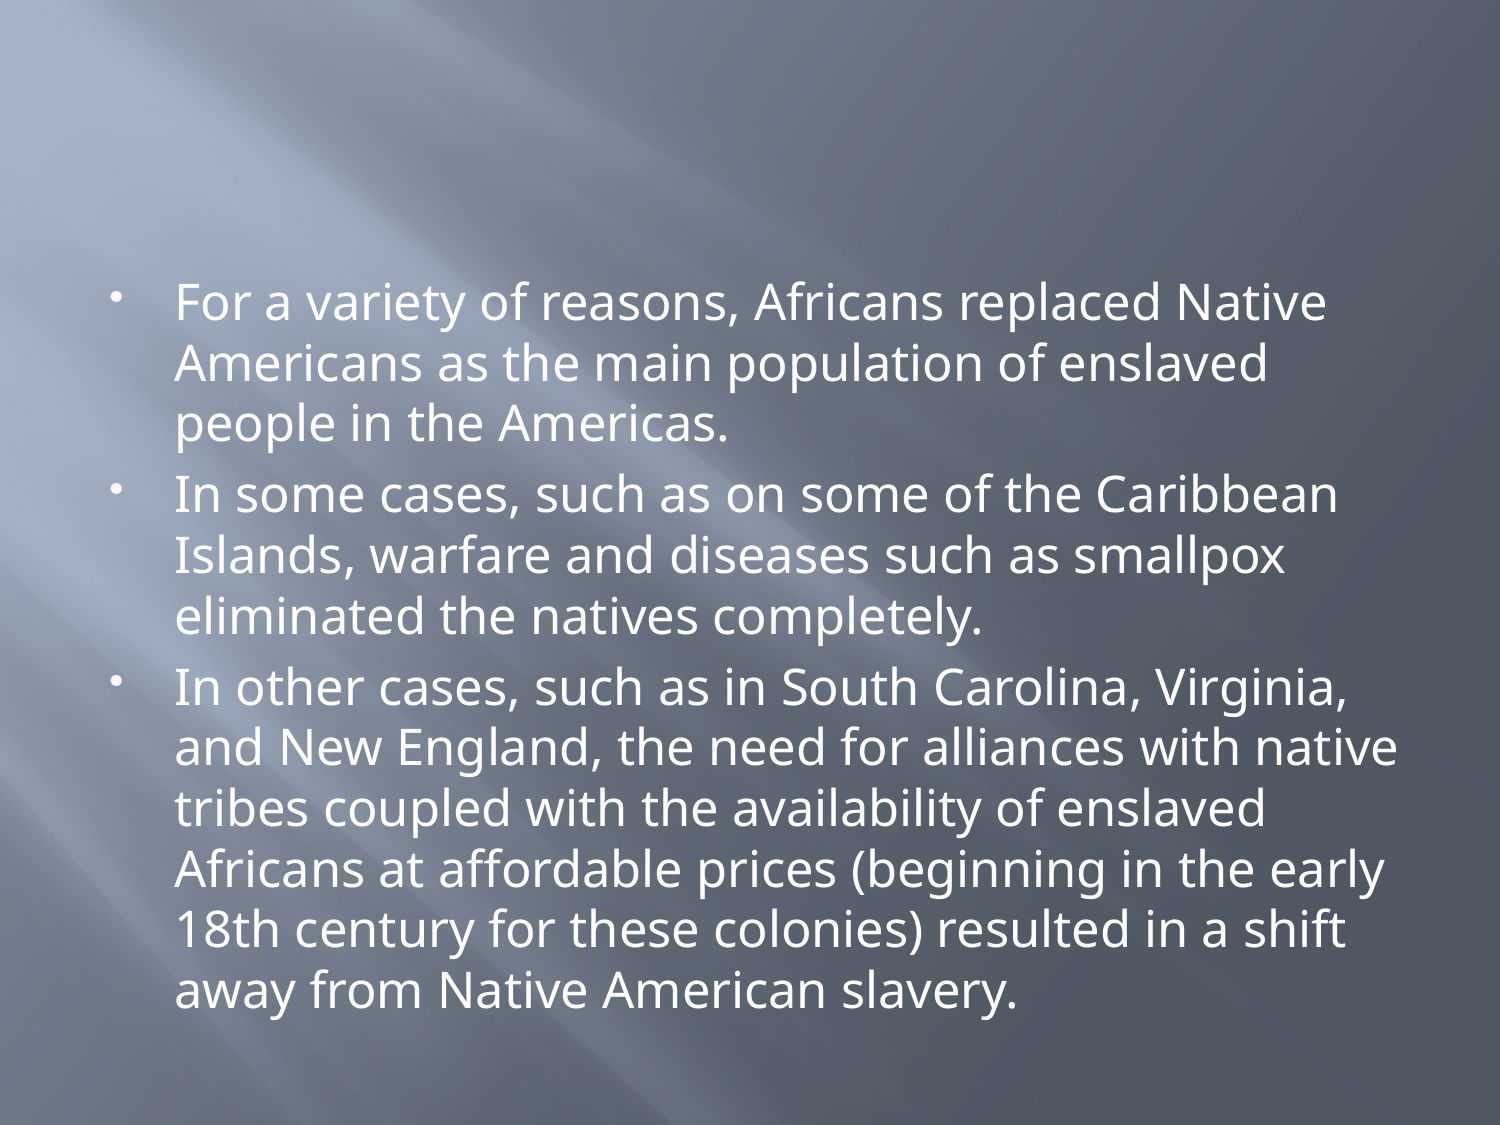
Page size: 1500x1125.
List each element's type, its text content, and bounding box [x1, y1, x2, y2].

list For a variety of reasons, Africans replaced Native Americans as the main population of enslaved people in the Americas. In some cases, such as on some of the Caribbean Islands, warfare and diseases such as smallpox eliminated the natives completely. In other cases, such as in South Carolina, Virginia, and New England, the need for alliances with native tribes coupled with the availability of enslaved Africans at affordable prices (beginning in the early 18th century for these colonies) resulted in a shift away from Native American slavery. [75, 262, 1425, 1035]
